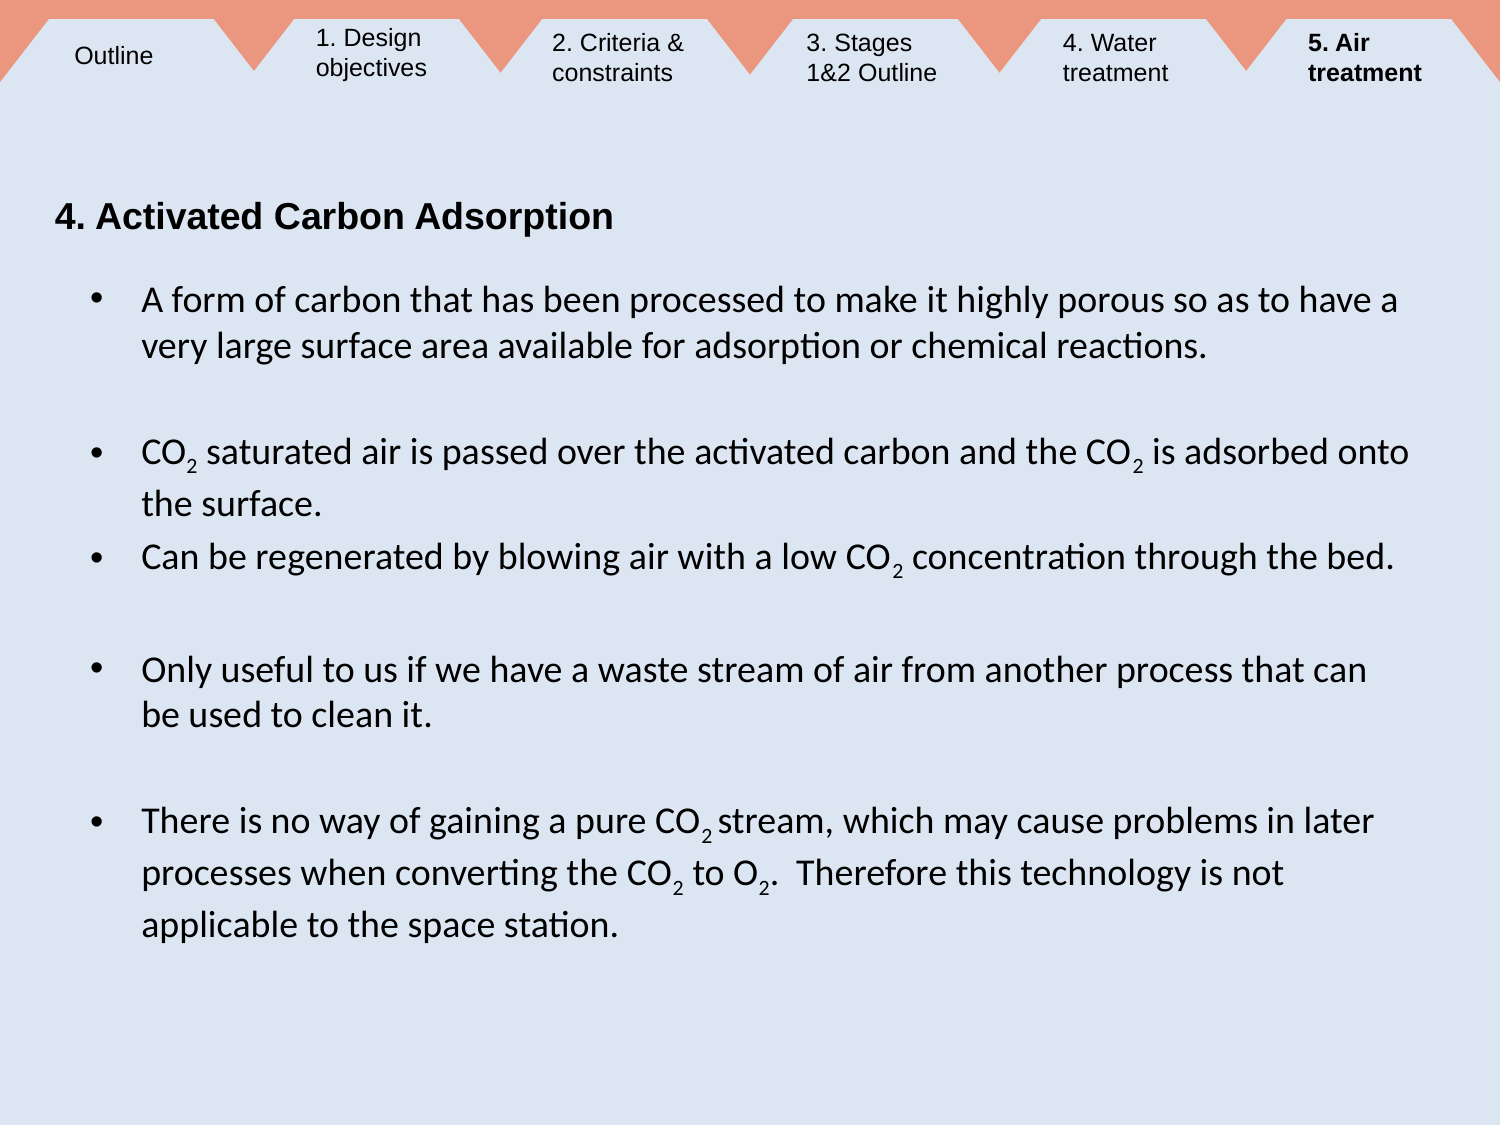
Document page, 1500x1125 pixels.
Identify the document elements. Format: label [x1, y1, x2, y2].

list [0, 0, 1500, 1125]
